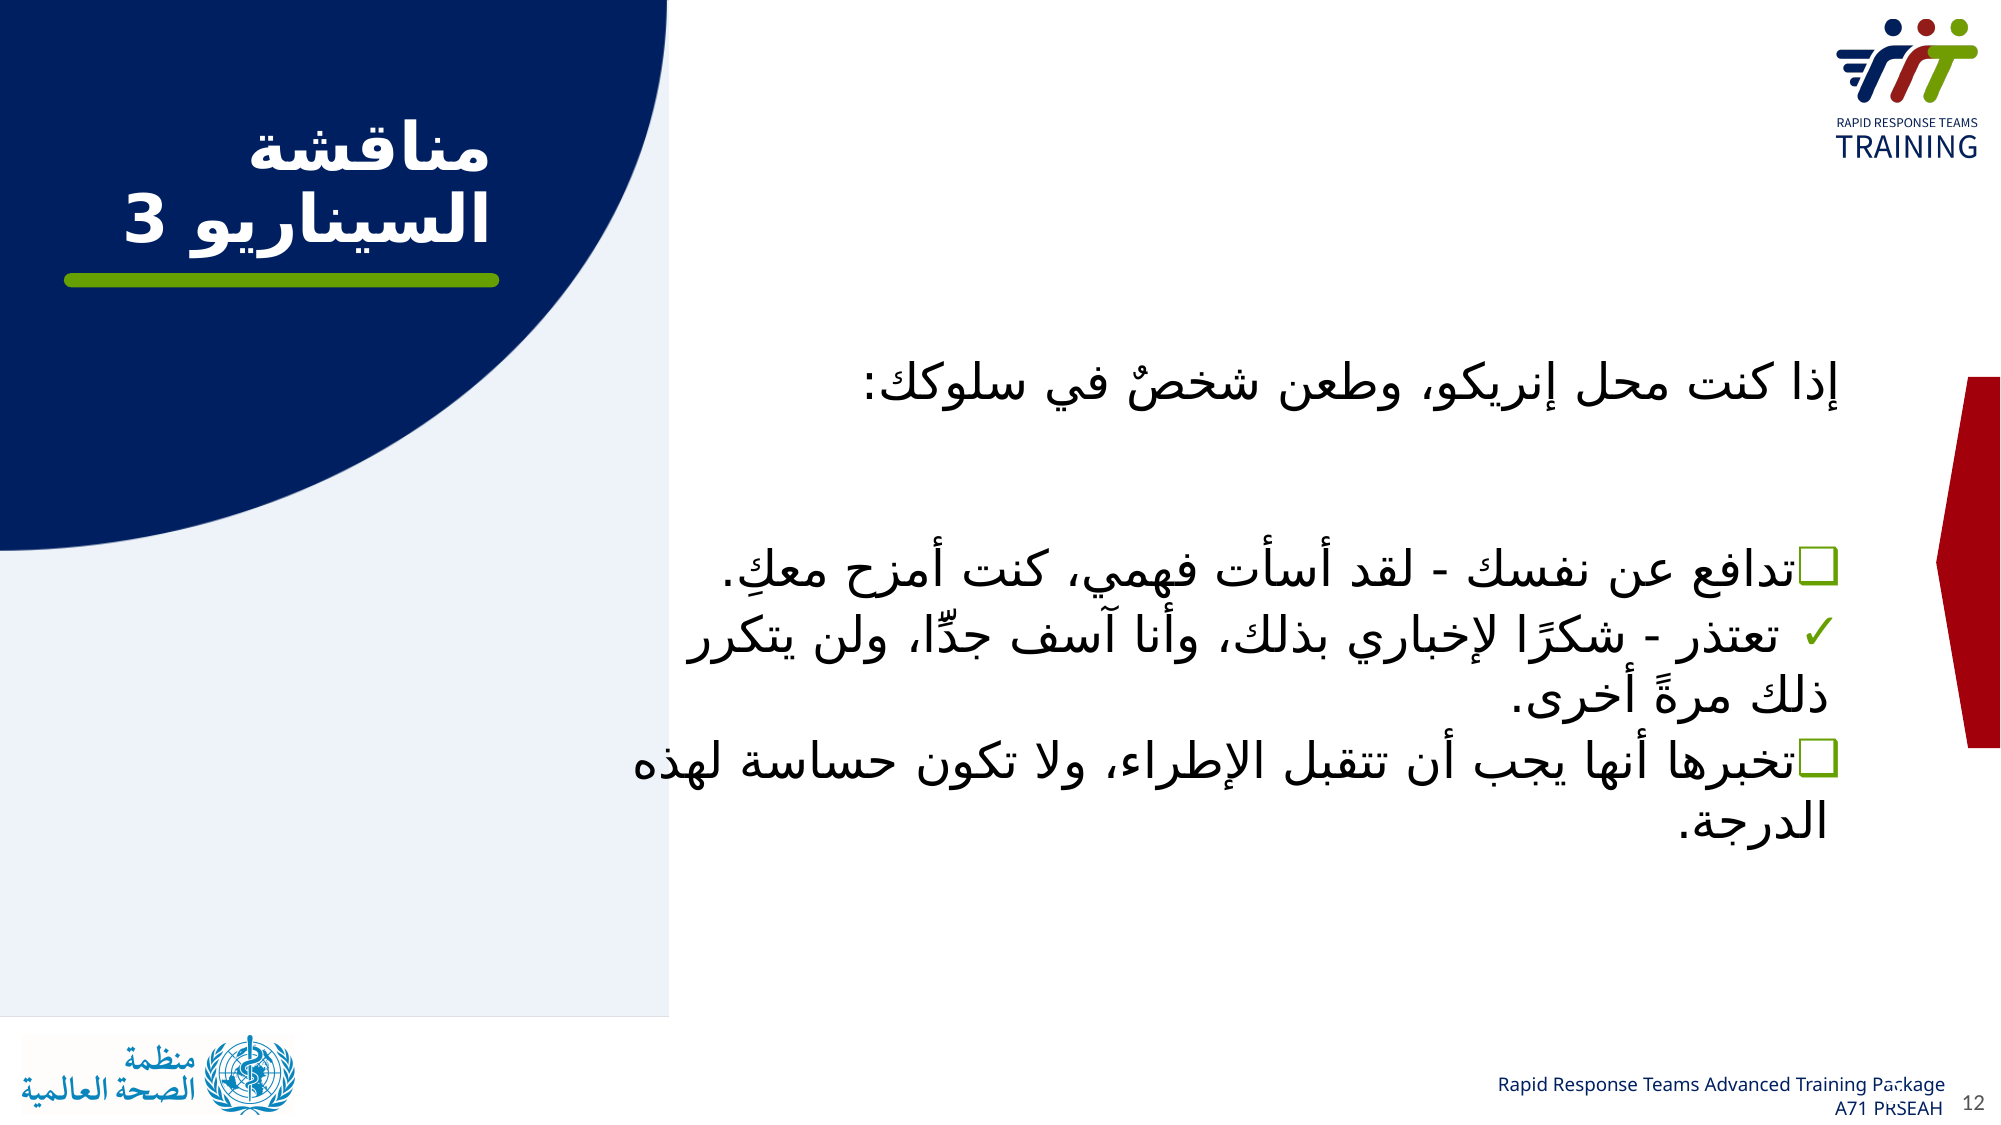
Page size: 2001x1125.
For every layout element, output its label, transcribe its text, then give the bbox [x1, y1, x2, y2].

picture [22, 1035, 295, 1115]
text_box [63, 273, 500, 288]
list إذا كنت محل إنريكو، وطعن شخصٌ في سلوكك: تدافع عن نفسك - لقد أسأت فهمي، كنت أمزح معكِ. تعتذر - شكرًا لإخباري بذلك، وأنا آسف جدًّا، ولن يتكرر ذلك مرةً أخرى. تخبرها أنها يجب أن تتقبل الإطراء، ولا تكون حساسة لهذه الدرجة. [613, 341, 1850, 1125]
text_box مناقشة السيناريو 3 [0, 25, 501, 343]
picture [252, 1050, 258, 1059]
slide_number 12 [1882, 1037, 1930, 1092]
picture [1835, 19, 1978, 167]
picture [0, 0, 669, 1018]
